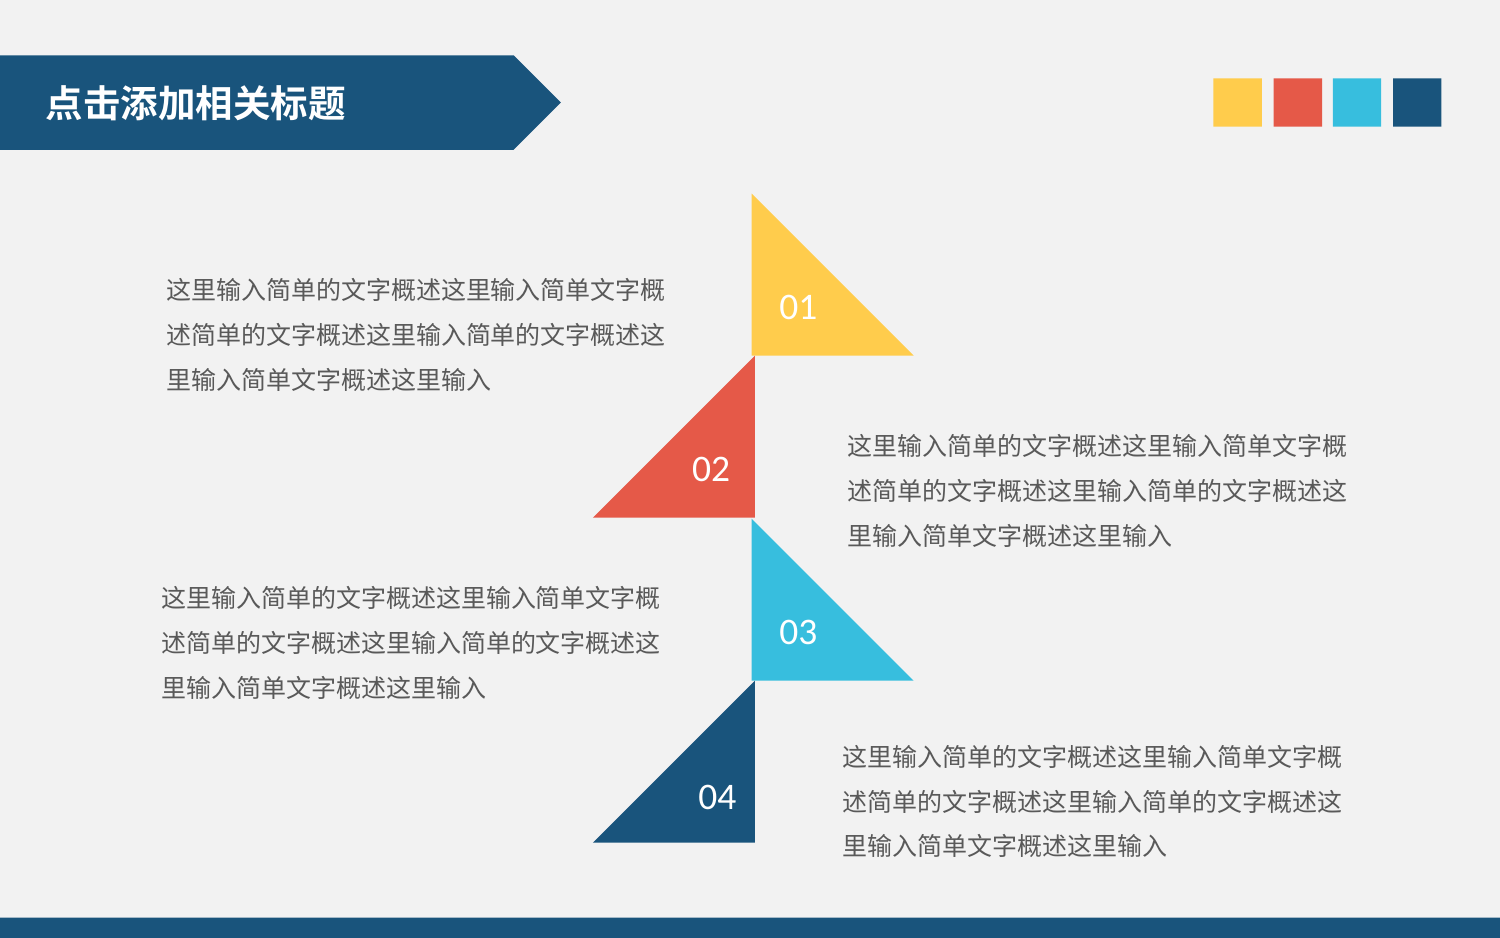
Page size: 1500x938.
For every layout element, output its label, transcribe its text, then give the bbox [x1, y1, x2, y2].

text_box [1272, 76, 1324, 129]
text_box [1211, 76, 1264, 129]
text_box [0, 915, 1500, 938]
text_box [591, 353, 758, 520]
text_box 03 [764, 599, 833, 660]
text_box 这里输入简单的文字概述这里输入简单文字概述简单的文字概述这里输入简单的文字概述这里输入简单文字概述这里输入 [827, 718, 1360, 869]
text_box 01 [764, 274, 833, 335]
text_box [1391, 76, 1444, 129]
text_box [1331, 76, 1383, 129]
text_box [749, 516, 916, 683]
text_box 这里输入简单的文字概述这里输入简单文字概述简单的文字概述这里输入简单的文字概述这里输入简单文字概述这里输入 [832, 408, 1365, 558]
text_box 04 [683, 764, 752, 824]
text_box [0, 53, 564, 152]
text_box 02 [677, 436, 745, 496]
text_box 这里输入简单的文字概述这里输入简单文字概述简单的文字概述这里输入简单的文字概述这里输入简单文字概述这里输入 [151, 252, 683, 402]
text_box [749, 191, 916, 358]
text_box 点击添加相关标题 [31, 72, 361, 132]
text_box [591, 678, 758, 845]
text_box 这里输入简单的文字概述这里输入简单文字概述简单的文字概述这里输入简单的文字概述这里输入简单文字概述这里输入 [146, 559, 679, 710]
